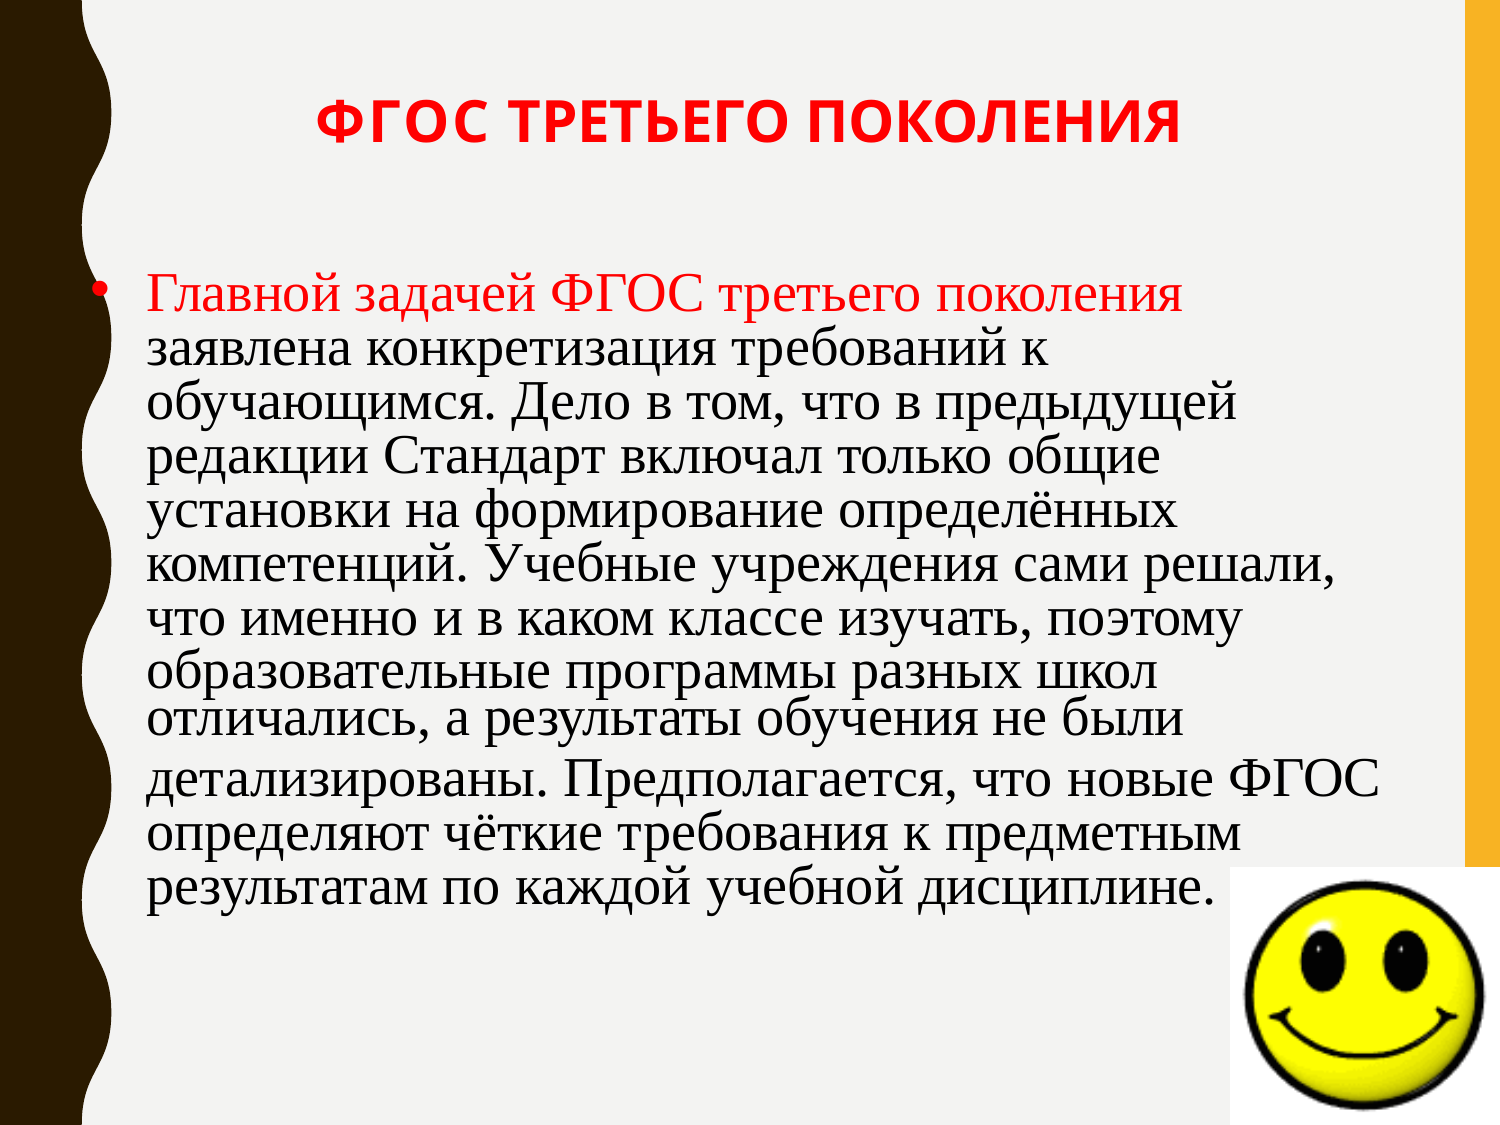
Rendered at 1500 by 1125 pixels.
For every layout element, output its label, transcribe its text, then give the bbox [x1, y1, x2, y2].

text_box Главной задачей ФГОС третьего поколения заявлена конкретизация требований к обучающимся. Дело в том, что в предыдущей редакции Стандарт включал только общие установки на формирование определённых компетенций. Учебные учреждения сами решали, что именно и в каком классе изучать, поэтому образовательные программы разных школ отличались, а результаты обучения не были детализированы. Предполагается, что новые ФГОС определяют чёткие требования к предметным результатам по каждой учебной дисциплине. [87, 252, 1386, 916]
title ФГОС третьего поколения [164, 81, 1348, 252]
picture [1230, 867, 1500, 1125]
